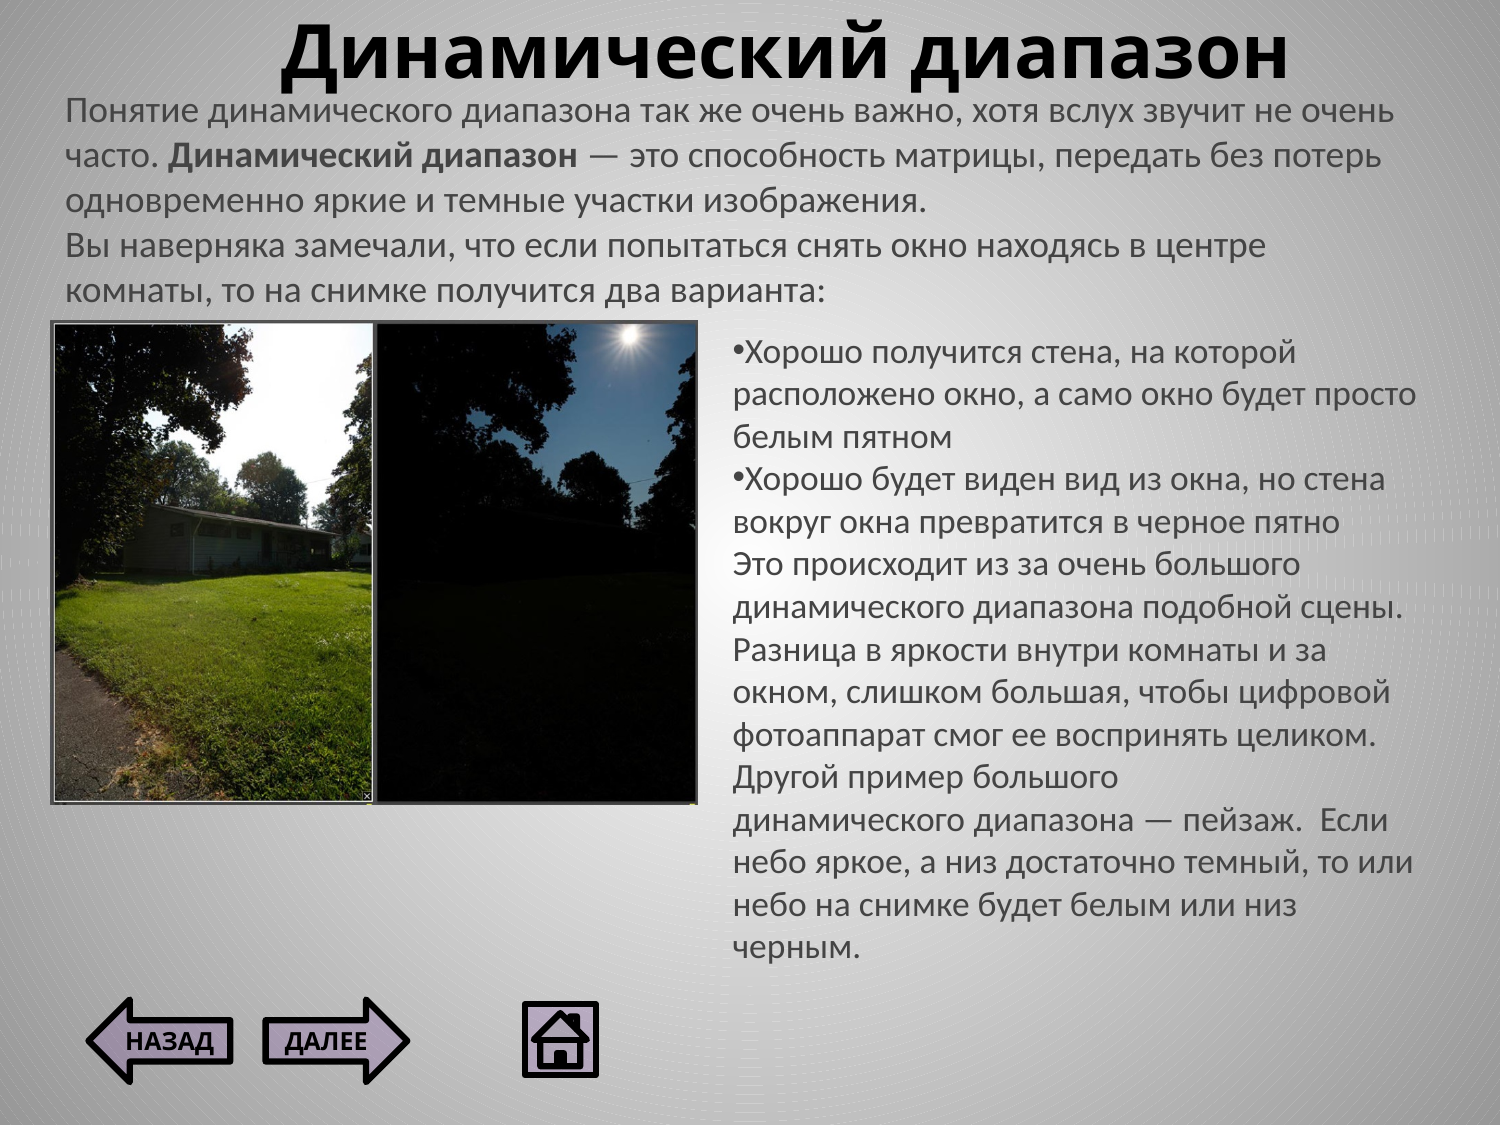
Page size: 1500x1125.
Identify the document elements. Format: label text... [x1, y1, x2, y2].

picture [50, 320, 699, 806]
text_box Хорошо получится стена, на которой расположено окно, а само окно будет просто белым пятном Хорошо будет виден вид из окна, но стена вокруг окна превратится в черное пятно Это происходит из за очень большого динамического диапазона подобной сцены. Разница в яркости внутри комнаты и за окном, слишком большая, чтобы цифровой фотоаппарат смог ее воспринять целиком. Другой пример большого динамического диапазона — пейзаж. Если небо яркое, а низ достаточно темный, то или небо на снимке будет белым или низ черным. [717, 320, 1435, 973]
text_box Понятие динамического диапазона так же очень важно, хотя вслух звучит не очень часто. Динамический диапазон — это способность матрицы, передать без потерь одновременно яркие и темные участки изображения. Вы наверняка замечали, что если попытаться снять окно находясь в центре комнаты, то на снимке получится два варианта: [50, 78, 1433, 318]
title Динамический диапазон [242, 0, 1333, 78]
text_box [523, 1002, 598, 1077]
text_box ДАЛЕЕ [263, 997, 410, 1085]
text_box НАЗАД [86, 997, 233, 1085]
